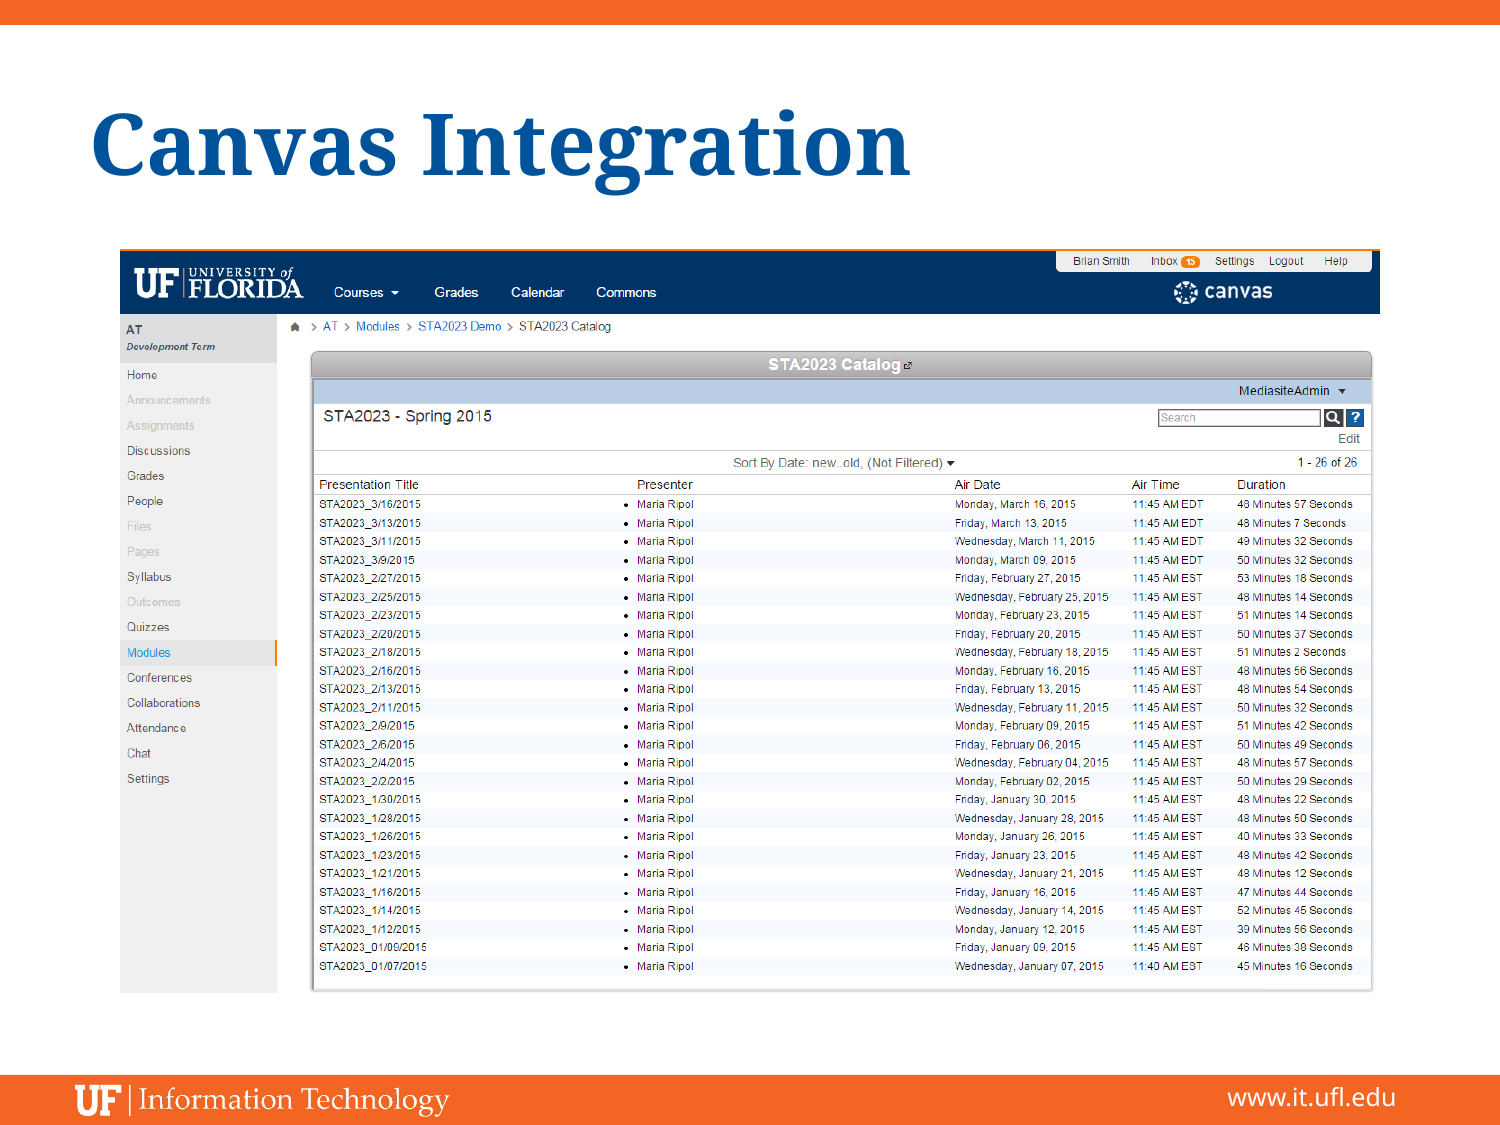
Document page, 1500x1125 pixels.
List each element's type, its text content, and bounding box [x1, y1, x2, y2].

picture [75, 1083, 450, 1117]
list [120, 249, 1380, 993]
title Canvas Integration [75, 50, 1425, 233]
